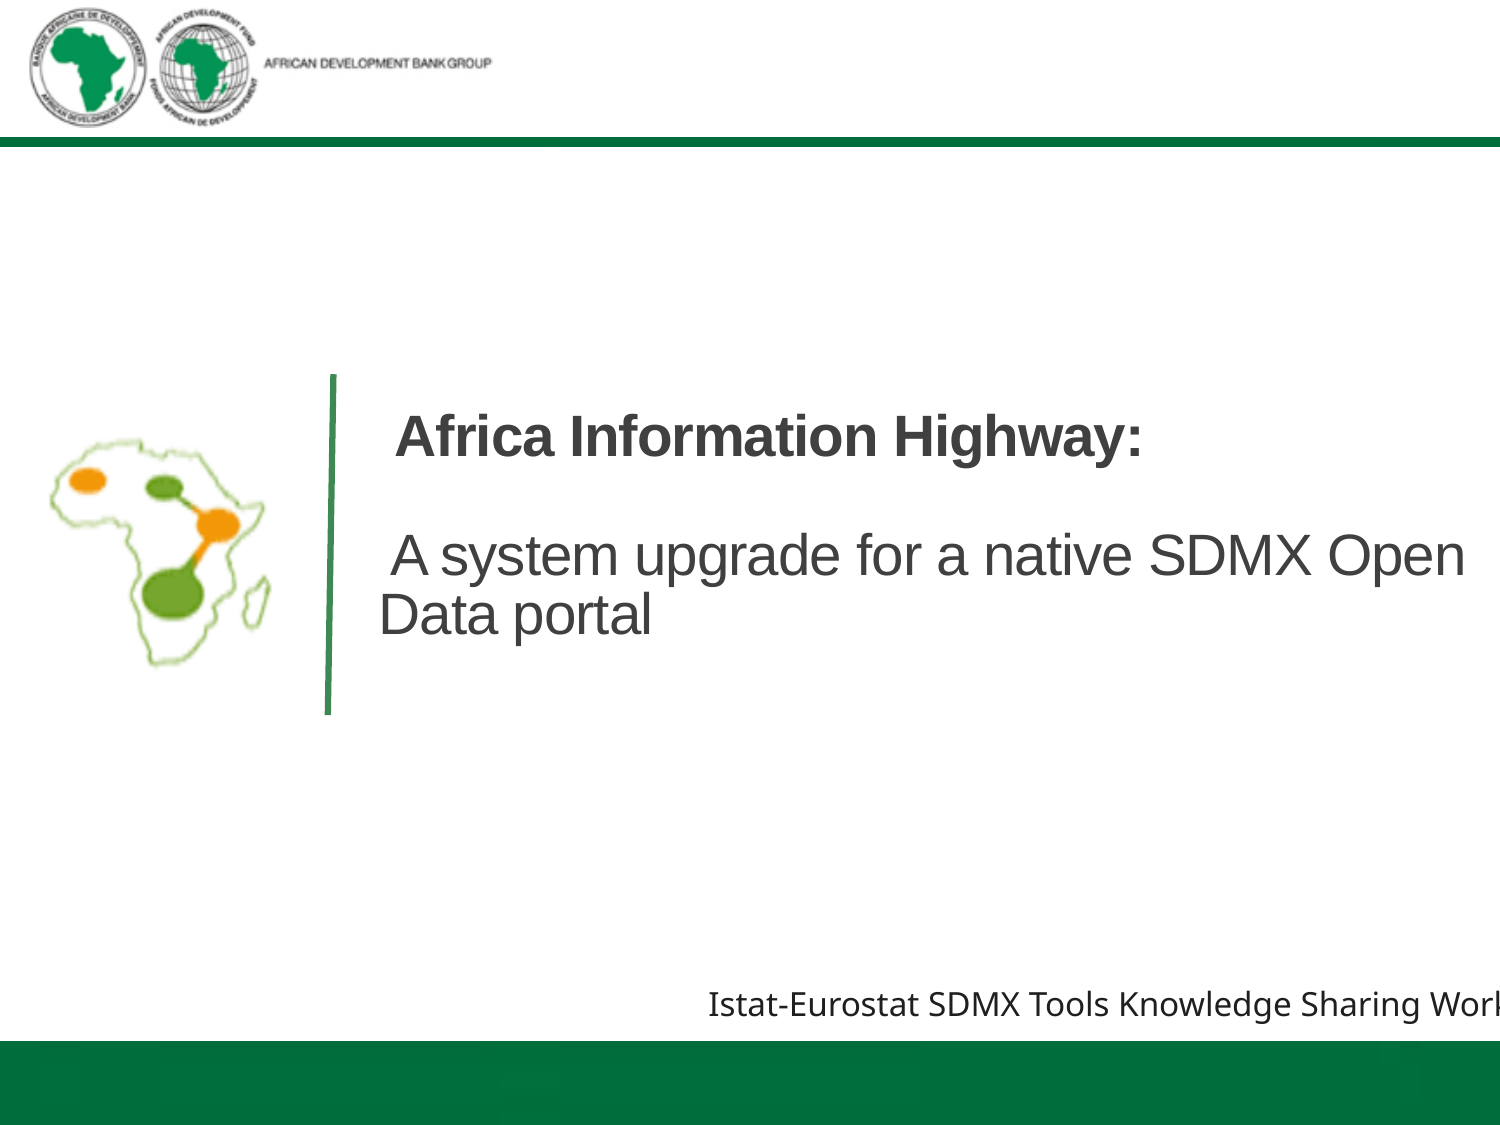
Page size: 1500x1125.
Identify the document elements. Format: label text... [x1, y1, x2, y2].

picture [28, 6, 493, 128]
picture [0, 137, 1500, 147]
picture [0, 1041, 1500, 1125]
title Africa Information Highway: A system upgrade for a native SDMX Open Data portal [363, 392, 1500, 733]
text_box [327, 373, 334, 716]
picture [15, 391, 299, 712]
text_box Istat-Eurostat SDMX Tools Knowledge Sharing Workshop [683, 971, 1500, 1032]
